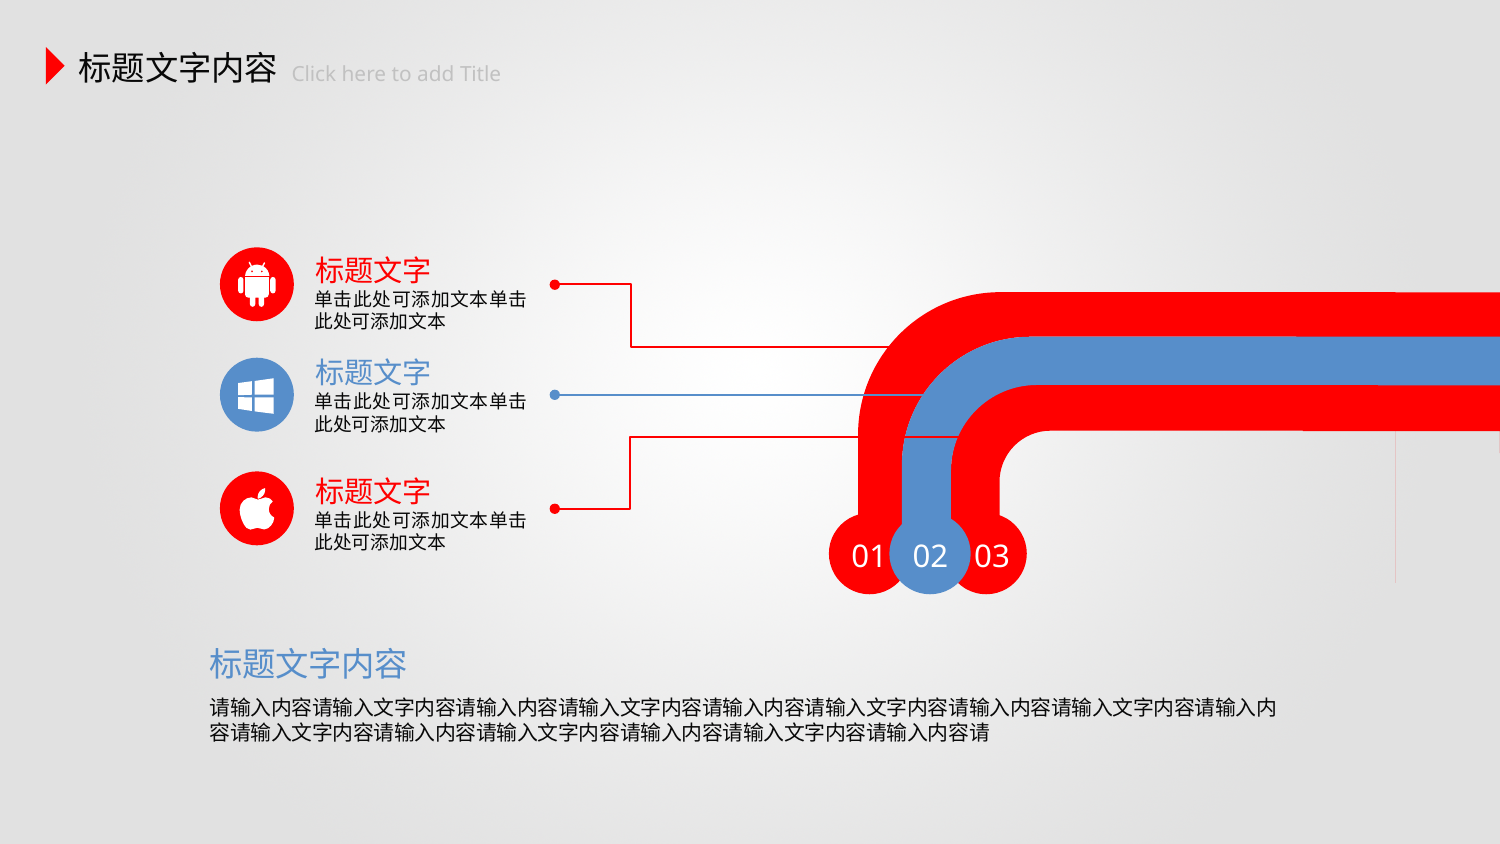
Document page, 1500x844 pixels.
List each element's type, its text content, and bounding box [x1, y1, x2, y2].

text_box [562, 435, 823, 511]
text_box [547, 501, 562, 516]
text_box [889, 336, 1500, 595]
text_box [217, 355, 294, 434]
text_box [217, 245, 294, 324]
text_box [547, 387, 562, 403]
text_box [299, 244, 543, 342]
picture [0, 0, 1500, 844]
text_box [239, 487, 275, 530]
text_box [547, 277, 562, 292]
text_box [217, 469, 294, 548]
text_box [562, 282, 823, 349]
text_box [237, 377, 274, 415]
text_box [562, 393, 823, 397]
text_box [828, 291, 1500, 595]
text_box 请输入内容请输入文字内容请输入内容请输入文字内容请输入内容请输入文字内容请输入内容请输入文字内容请输入内容请输入文字内容请输入内容请输入文字内容请输入内容请输入文字内容请输入内容请 [194, 686, 1294, 752]
text_box 标题文字内容 [194, 635, 532, 690]
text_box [299, 465, 543, 563]
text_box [45, 39, 523, 96]
text_box [236, 259, 278, 309]
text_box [299, 346, 543, 444]
